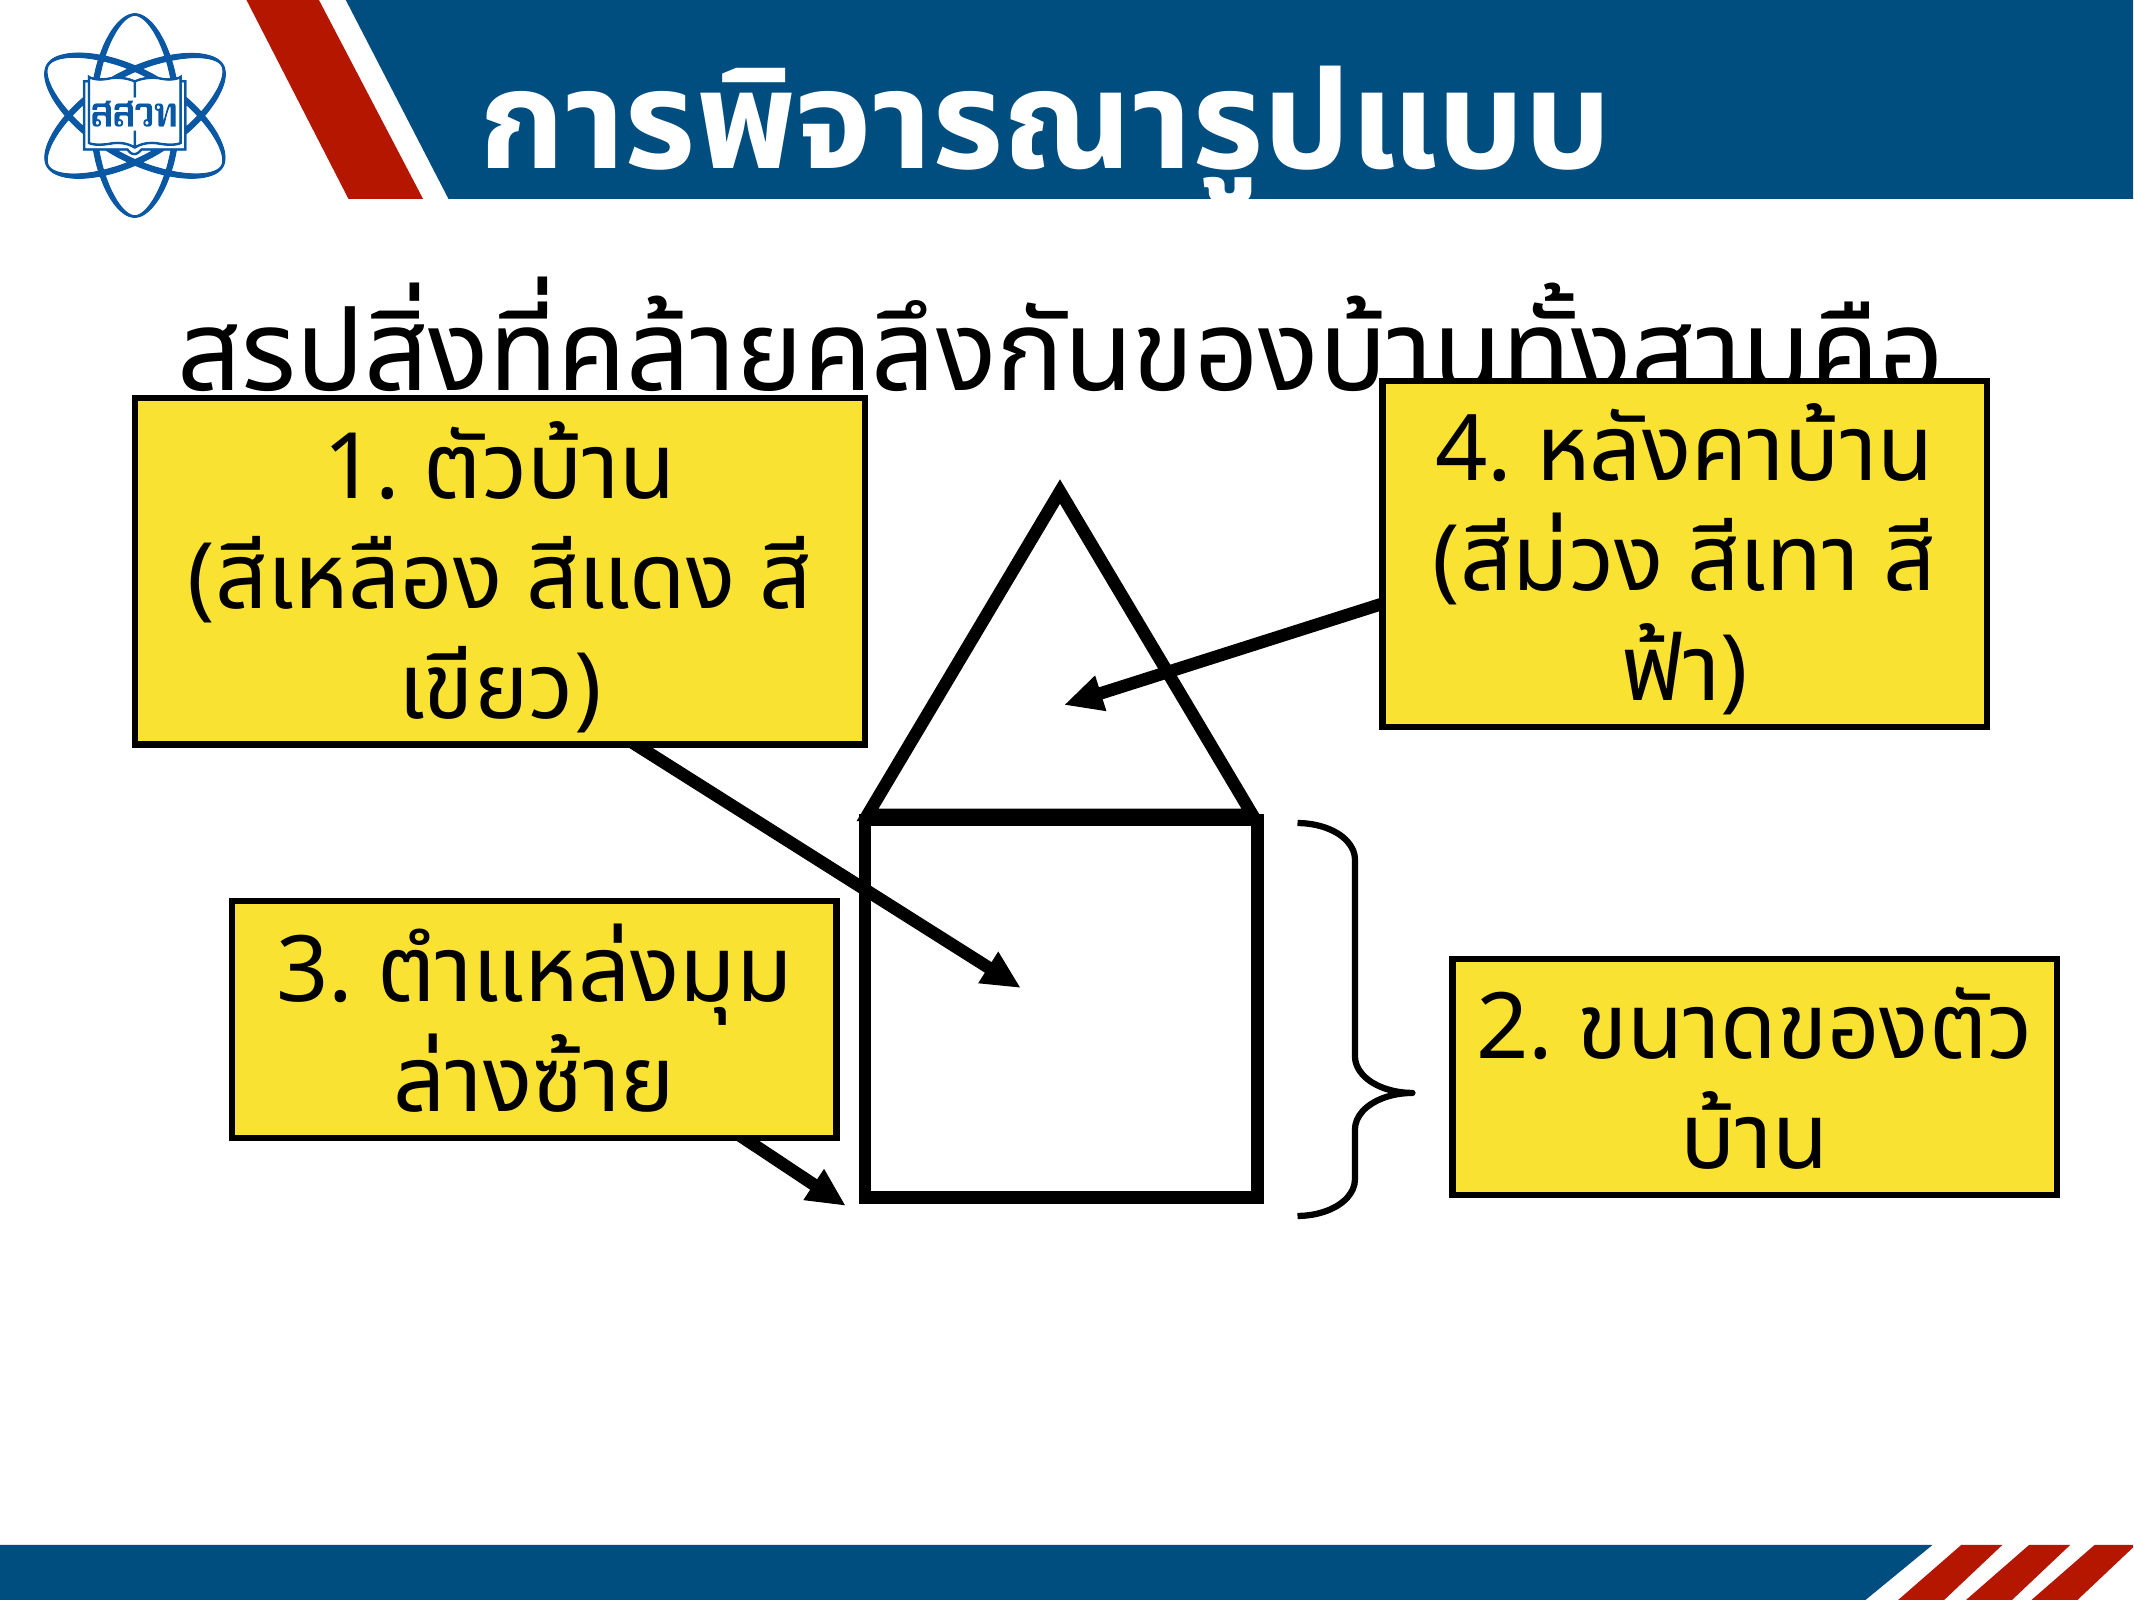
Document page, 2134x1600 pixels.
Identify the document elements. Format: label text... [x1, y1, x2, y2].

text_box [572, 704, 1021, 988]
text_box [241, 0, 2134, 200]
text_box 3. ตำแหล่งมุมล่างซ้าย [232, 901, 837, 1138]
text_box สรุปสิ่งที่คล้ายคลึงกันของบ้านทั้งสามคือ [169, 269, 1954, 421]
text_box 4. หลังคาบ้าน (สีม่วง สีเทา สีฟ้า) [1382, 380, 1987, 728]
text_box 1. ตัวบ้าน (สีเหลือง สีแดง สีเขียว) [134, 398, 865, 745]
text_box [0, 1544, 2134, 1600]
picture [43, 13, 226, 219]
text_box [1064, 603, 1383, 705]
text_box [933, 491, 1253, 815]
text_box 2. ขนาดของตัวบ้าน [1452, 958, 2057, 1196]
text_box [864, 819, 1258, 1198]
text_box [1297, 819, 1416, 1220]
text_box การพิจารณารูปแบบ [471, 200, 2003, 204]
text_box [659, 1082, 846, 1206]
